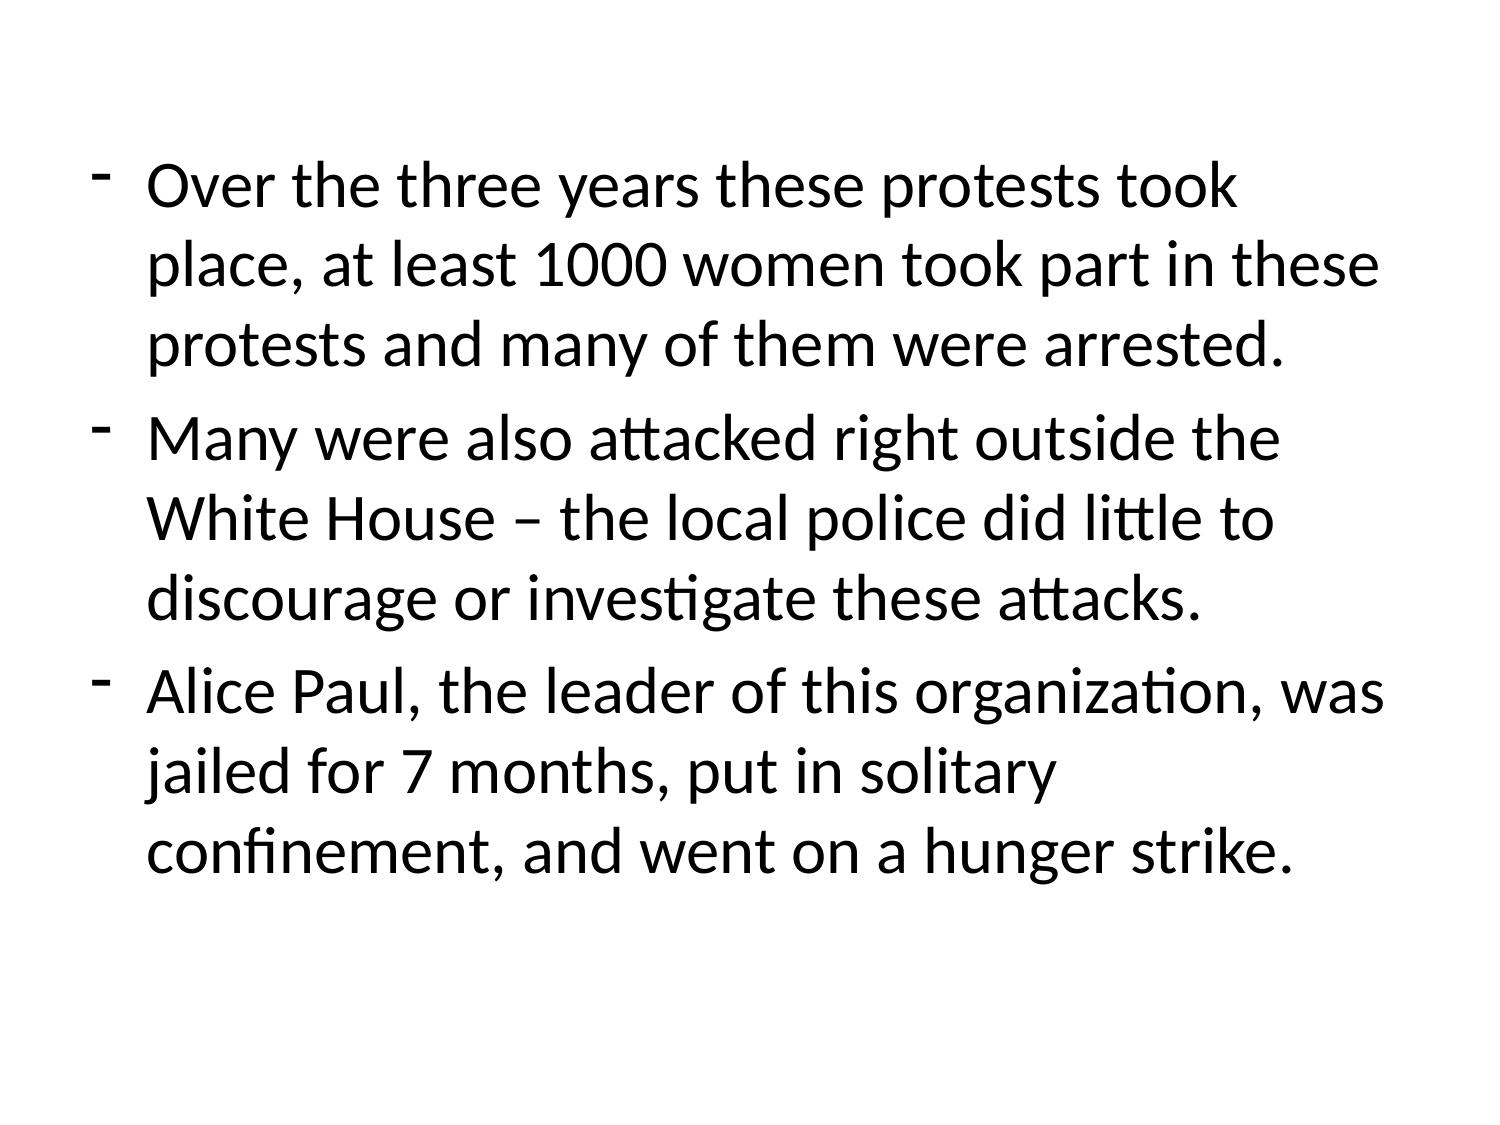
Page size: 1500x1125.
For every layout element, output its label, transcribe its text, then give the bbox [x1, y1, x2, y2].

list Over the three years these protests took place, at least 1000 women took part in these protests and many of them were arrested. Many were also attacked right outside the White House – the local police did little to discourage or investigate these attacks. Alice Paul, the leader of this organization, was jailed for 7 months, put in solitary confinement, and went on a hunger strike. [75, 132, 1425, 1005]
